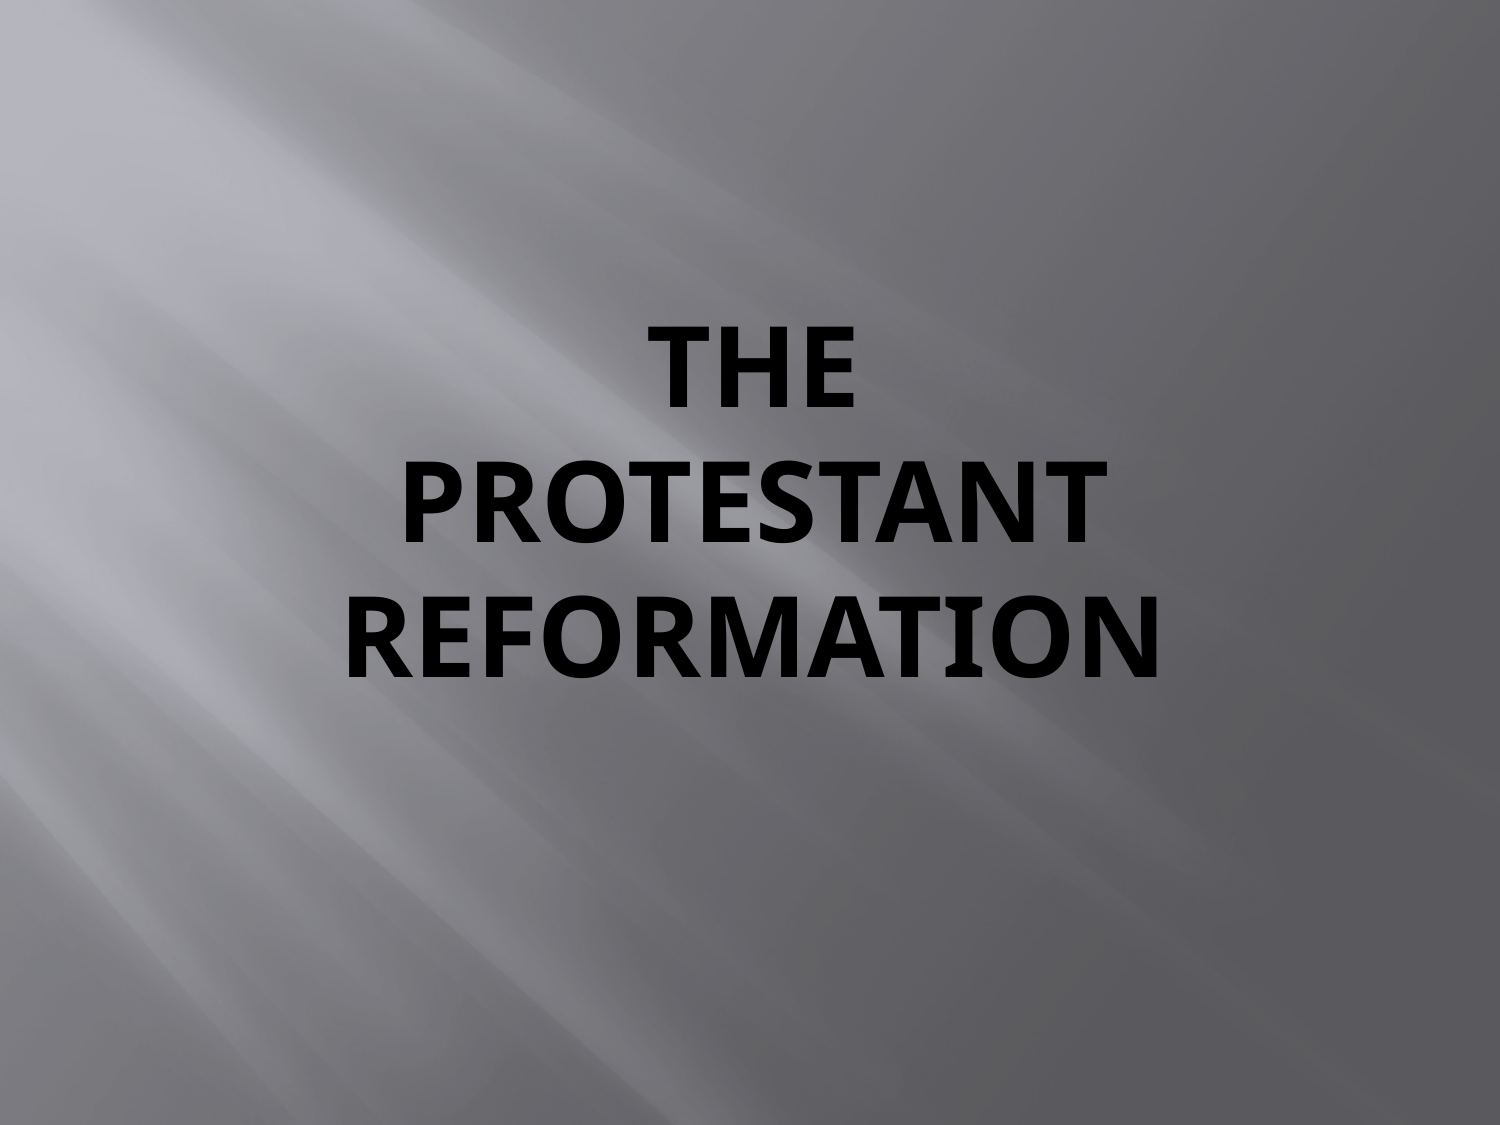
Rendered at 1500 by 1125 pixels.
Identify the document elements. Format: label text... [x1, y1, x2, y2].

title THE PROTESTANT REFORMATION [75, 399, 1432, 700]
